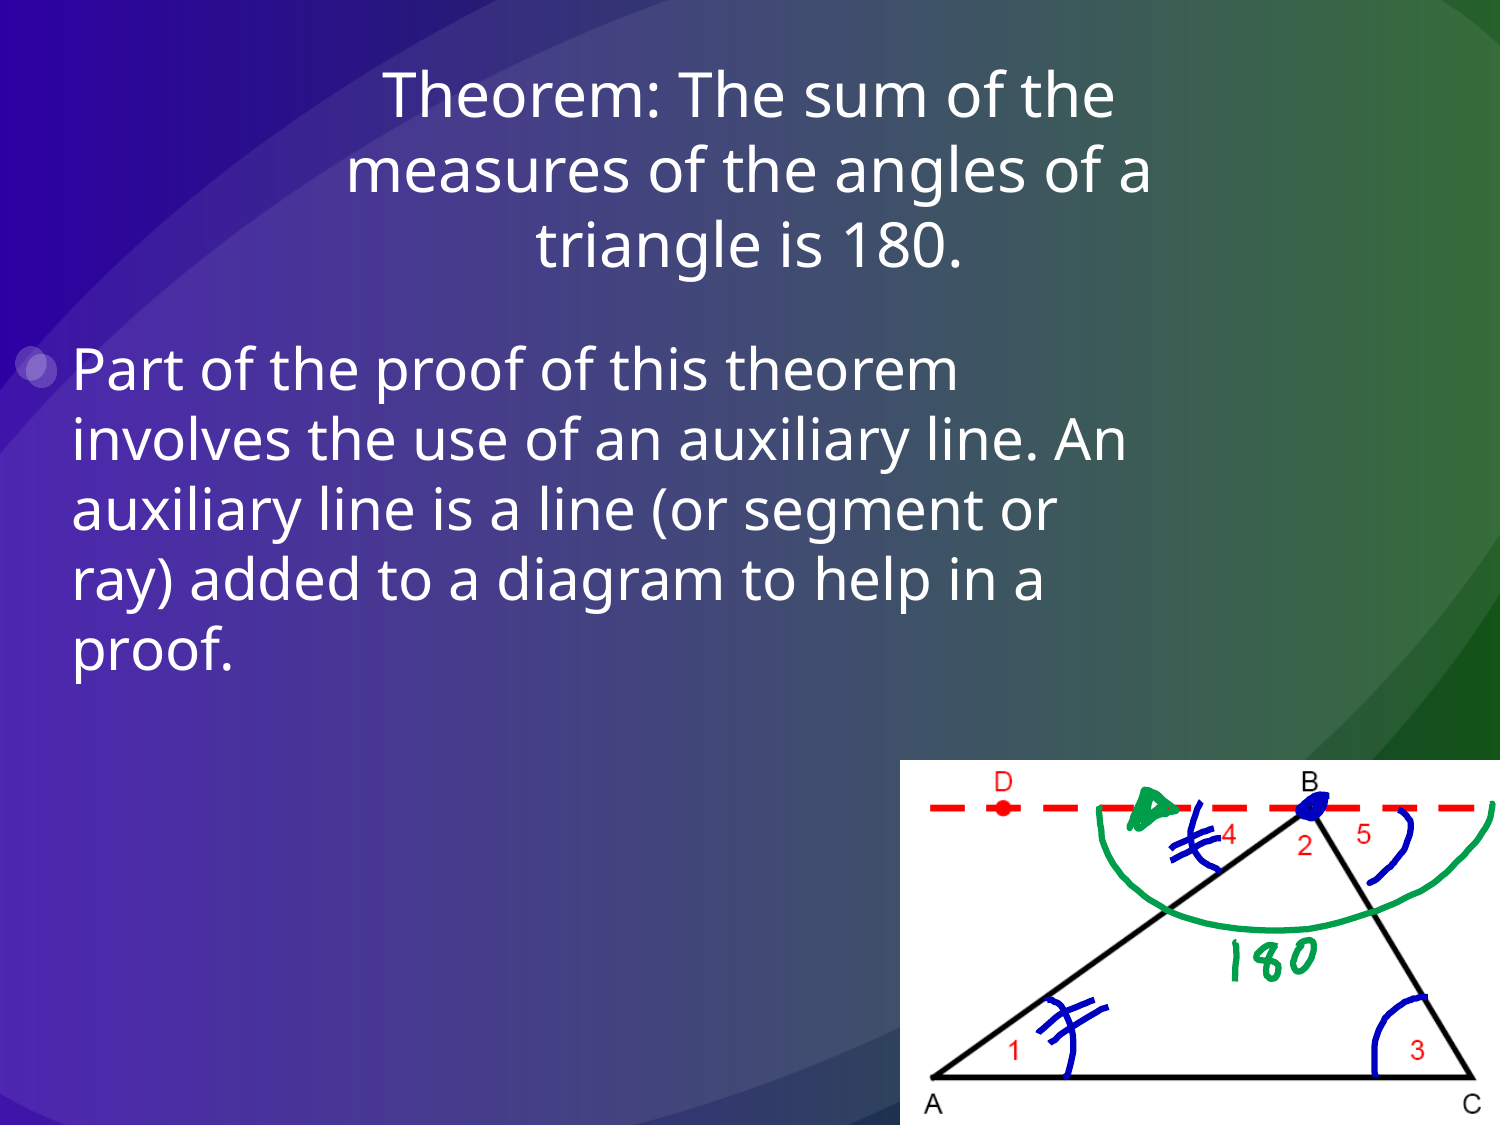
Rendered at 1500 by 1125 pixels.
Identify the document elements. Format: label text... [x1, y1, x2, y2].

picture [15, 346, 57, 388]
list Part of the proof of this theorem involves the use of an auxiliary line. An auxiliary line is a line (or segment or ray) added to a diagram to help in a proof. [0, 324, 1163, 975]
picture [0, 0, 1500, 1125]
title Theorem: The sum of the measures of the angles of a triangle is 180. [283, 45, 1216, 288]
